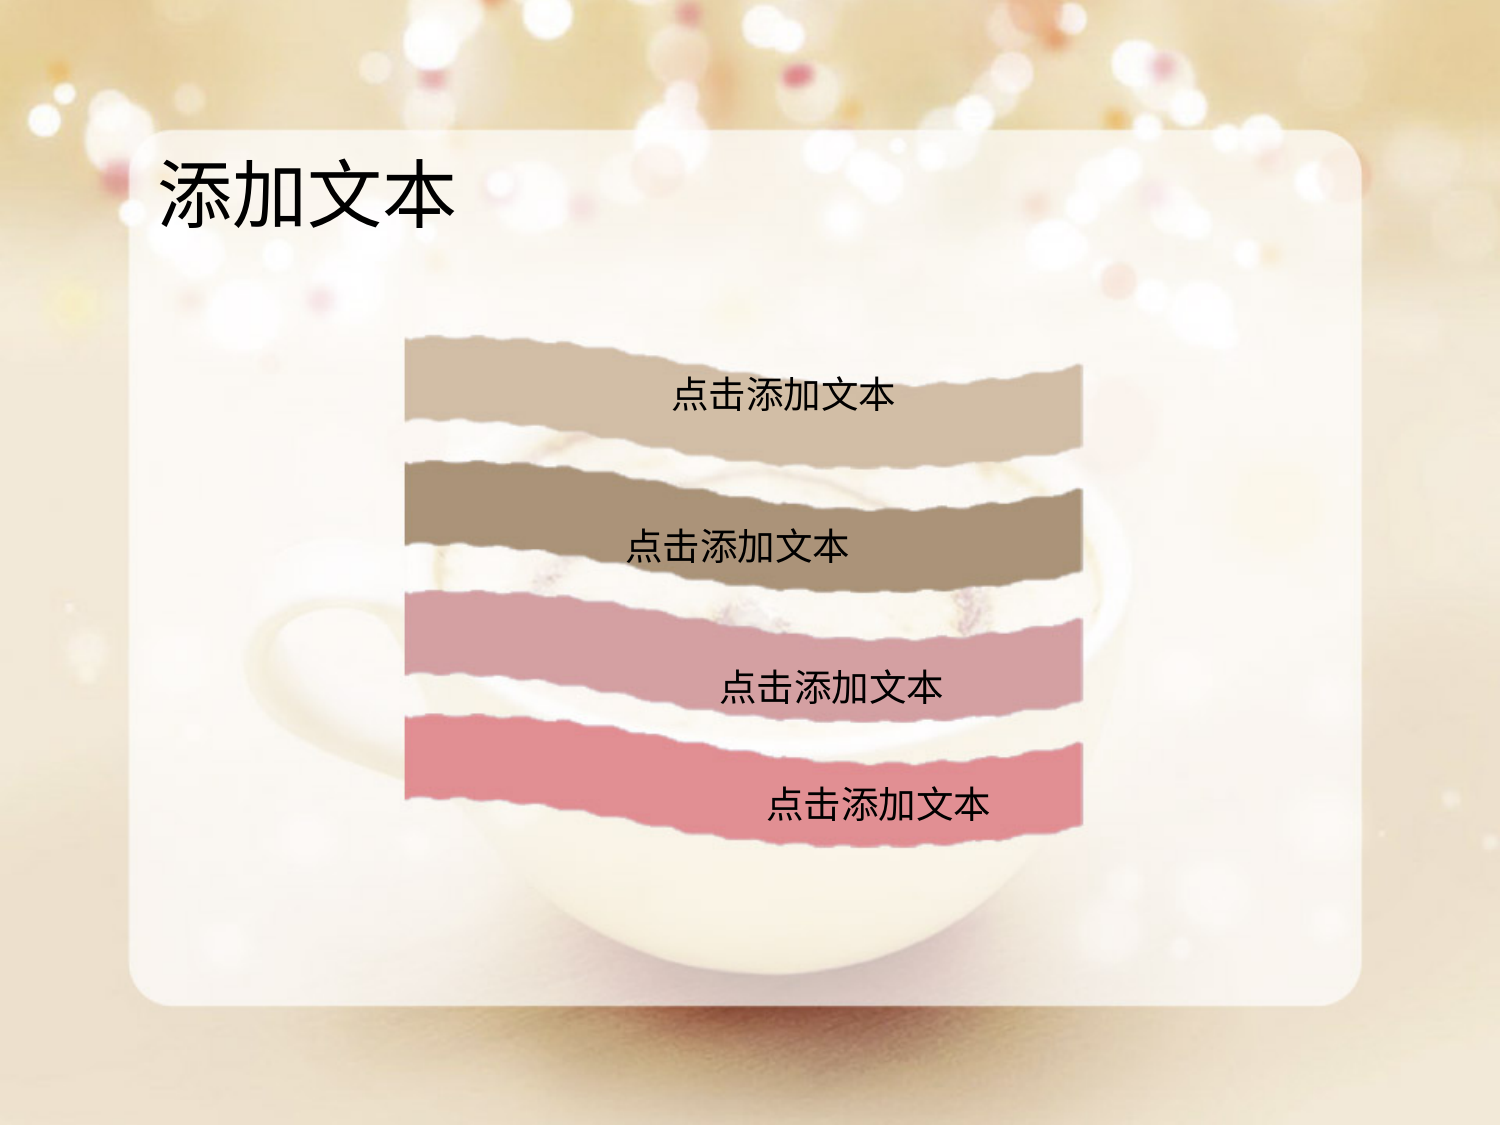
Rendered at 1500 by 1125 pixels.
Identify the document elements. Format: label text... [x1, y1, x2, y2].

text_box 点击添加文本 [610, 515, 866, 576]
text_box 点击添加文本 [751, 773, 1007, 834]
text_box 点击添加文本 [704, 656, 960, 716]
text_box 添加文本 [142, 140, 473, 246]
text_box 点击添加文本 [656, 363, 950, 423]
picture [0, 0, 1500, 1125]
